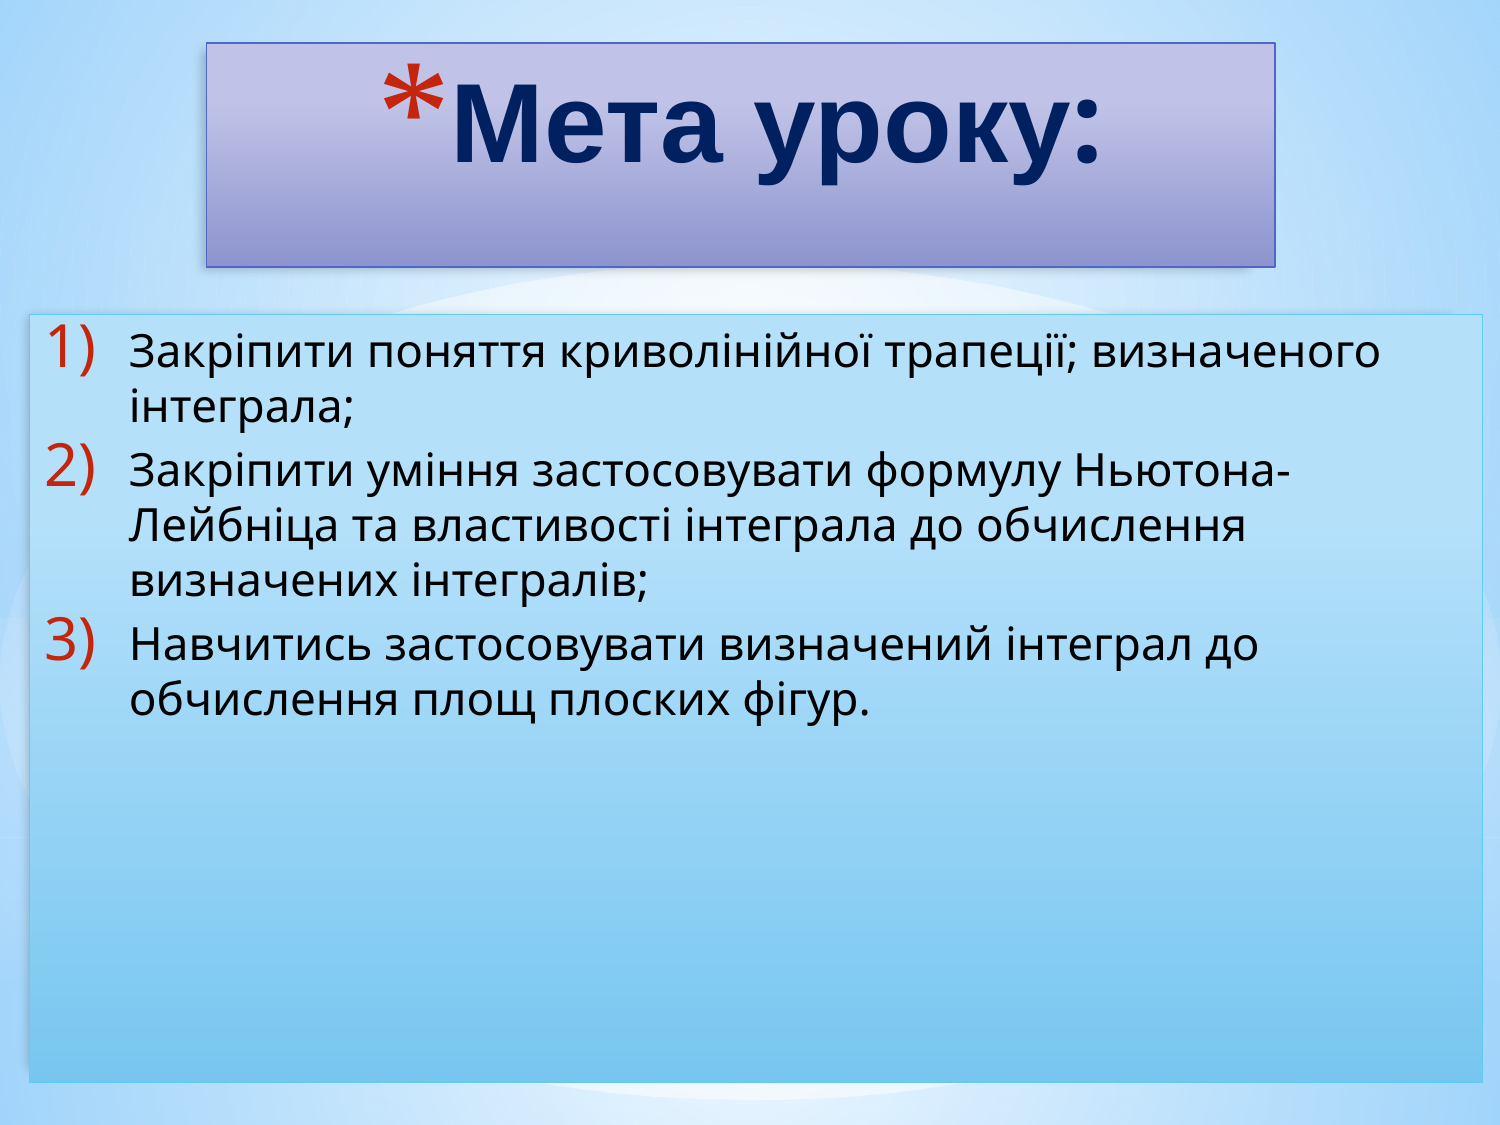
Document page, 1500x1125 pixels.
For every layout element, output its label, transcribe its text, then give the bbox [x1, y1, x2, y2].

title Мета уроку: [206, 42, 1276, 268]
list Закріпити поняття криволінійної трапеції; визначеного інтеграла; Закріпити уміння застосовувати формулу Ньютона-Лейбніца та властивості інтеграла до обчислення визначених інтегралів; Навчитись застосовувати визначений інтеграл до обчислення площ плоских фігур. [29, 314, 1483, 1083]
